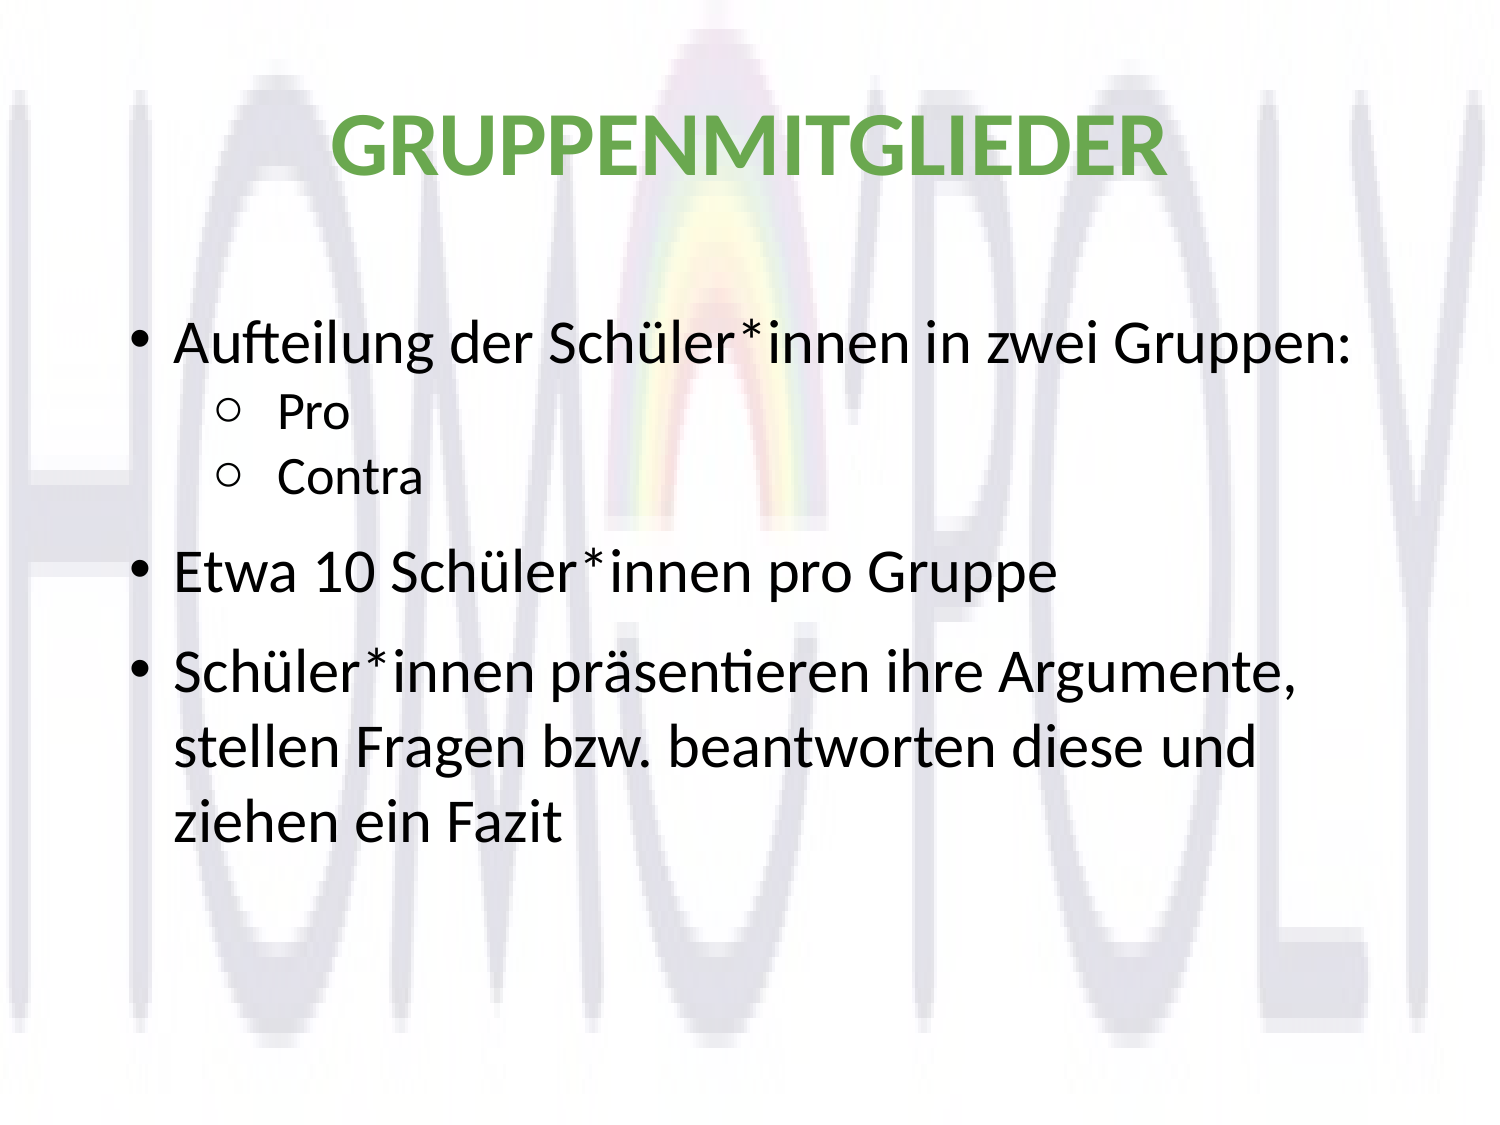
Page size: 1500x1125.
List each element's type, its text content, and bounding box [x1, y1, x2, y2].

title GRUPPENMITGLIEDER [75, 45, 1425, 233]
text_box Aufteilung der Schüler*innen in zwei Gruppen: Pro Contra Etwa 10 Schüler*innen pro Gruppe Schüler*innen präsentieren ihre Argumente, stellen Fragen bzw. beantworten diese und ziehen ein Fazit [112, 293, 1388, 713]
